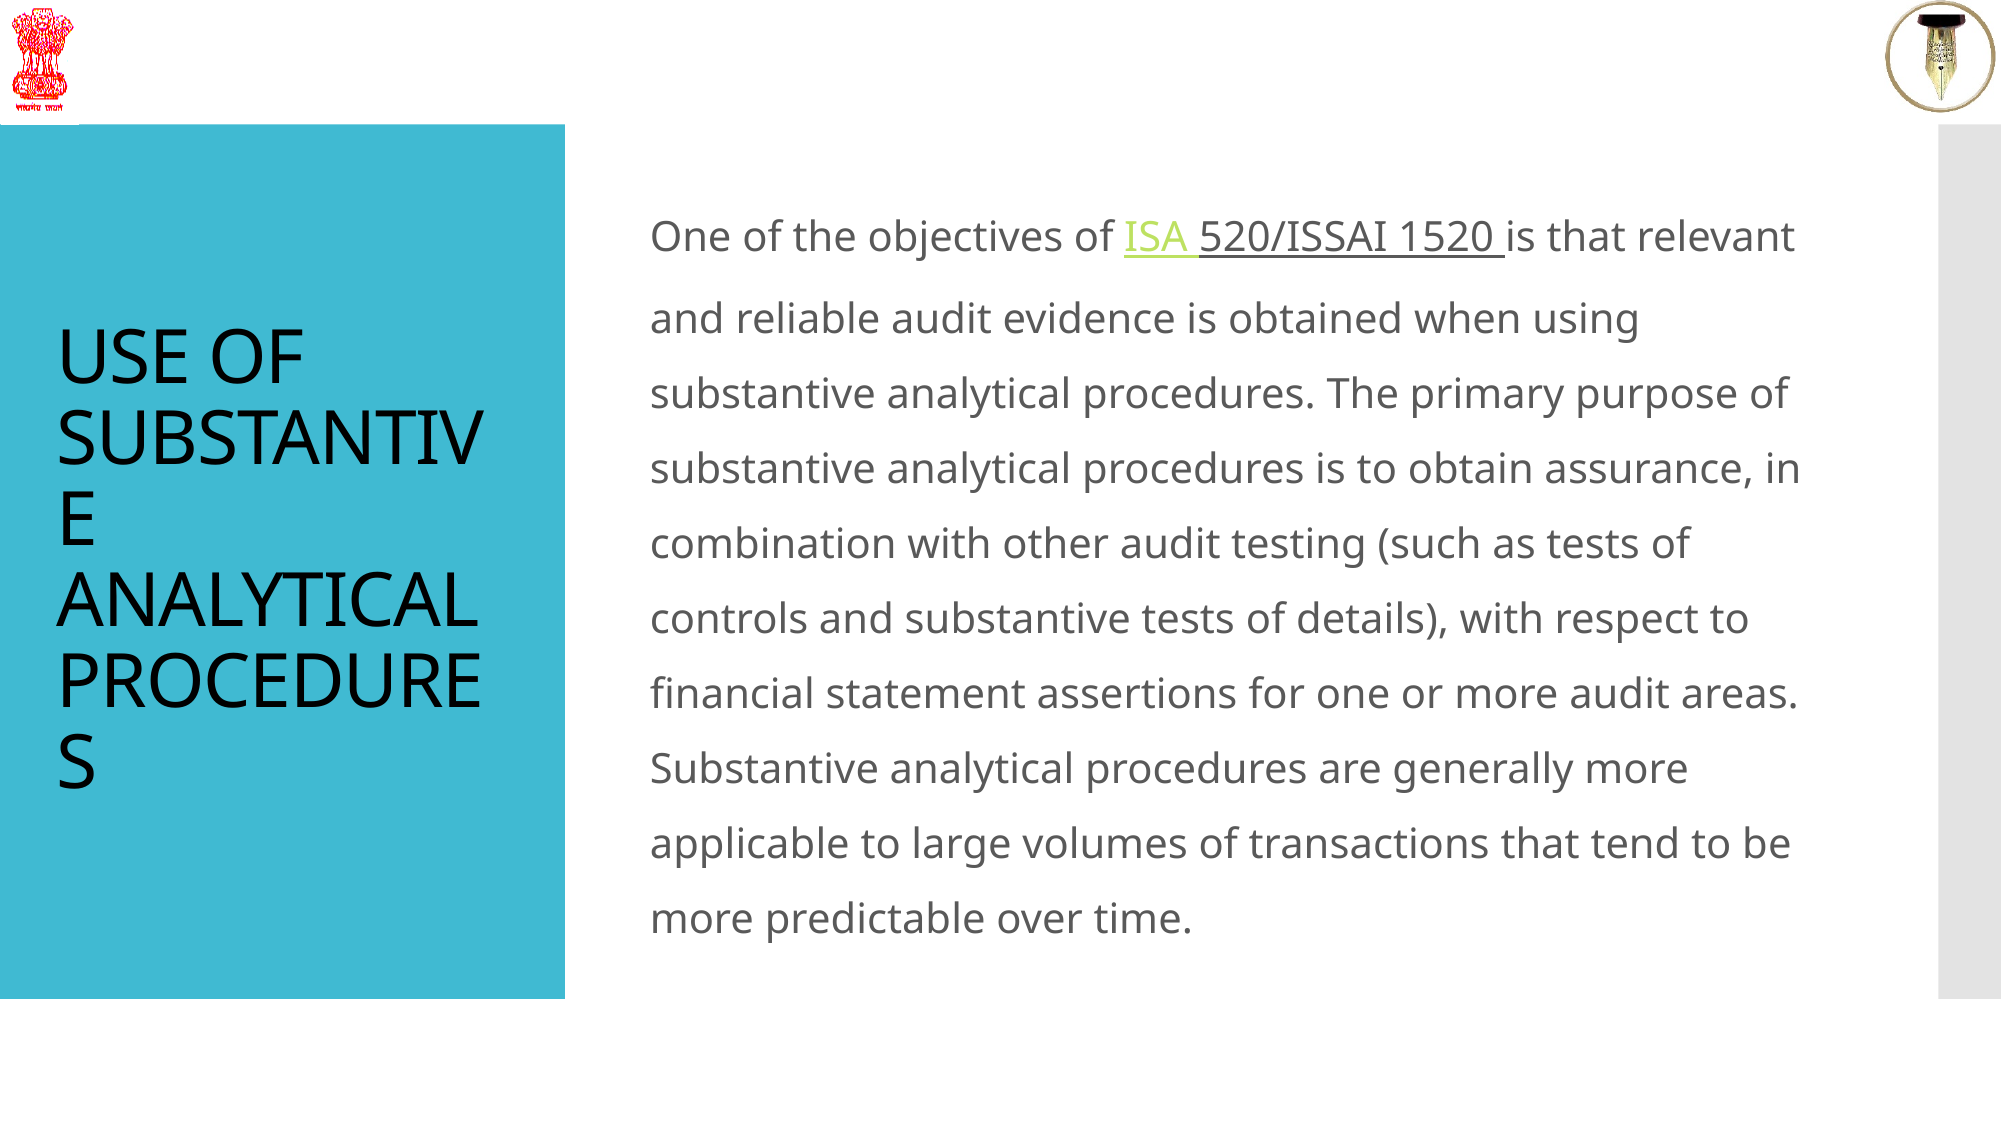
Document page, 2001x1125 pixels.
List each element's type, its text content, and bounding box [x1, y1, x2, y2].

picture [1884, 0, 1996, 113]
title USE OF SUBSTANTIVE ANALYTICAL PROCEDURES [41, 184, 525, 940]
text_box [0, 0, 79, 125]
list One of the objectives of ISA 520/ISSAI 1520 is that relevant and reliable audit evidence is obtained when using substantive analytical procedures. The primary purpose of substantive analytical procedures is to obtain assurance, in combination with other audit testing (such as tests of controls and substantive tests of details), with respect to financial statement assertions for one or more audit areas. Substantive analytical procedures are generally more applicable to large volumes of transactions that tend to be more predictable over time. [634, 141, 1835, 982]
